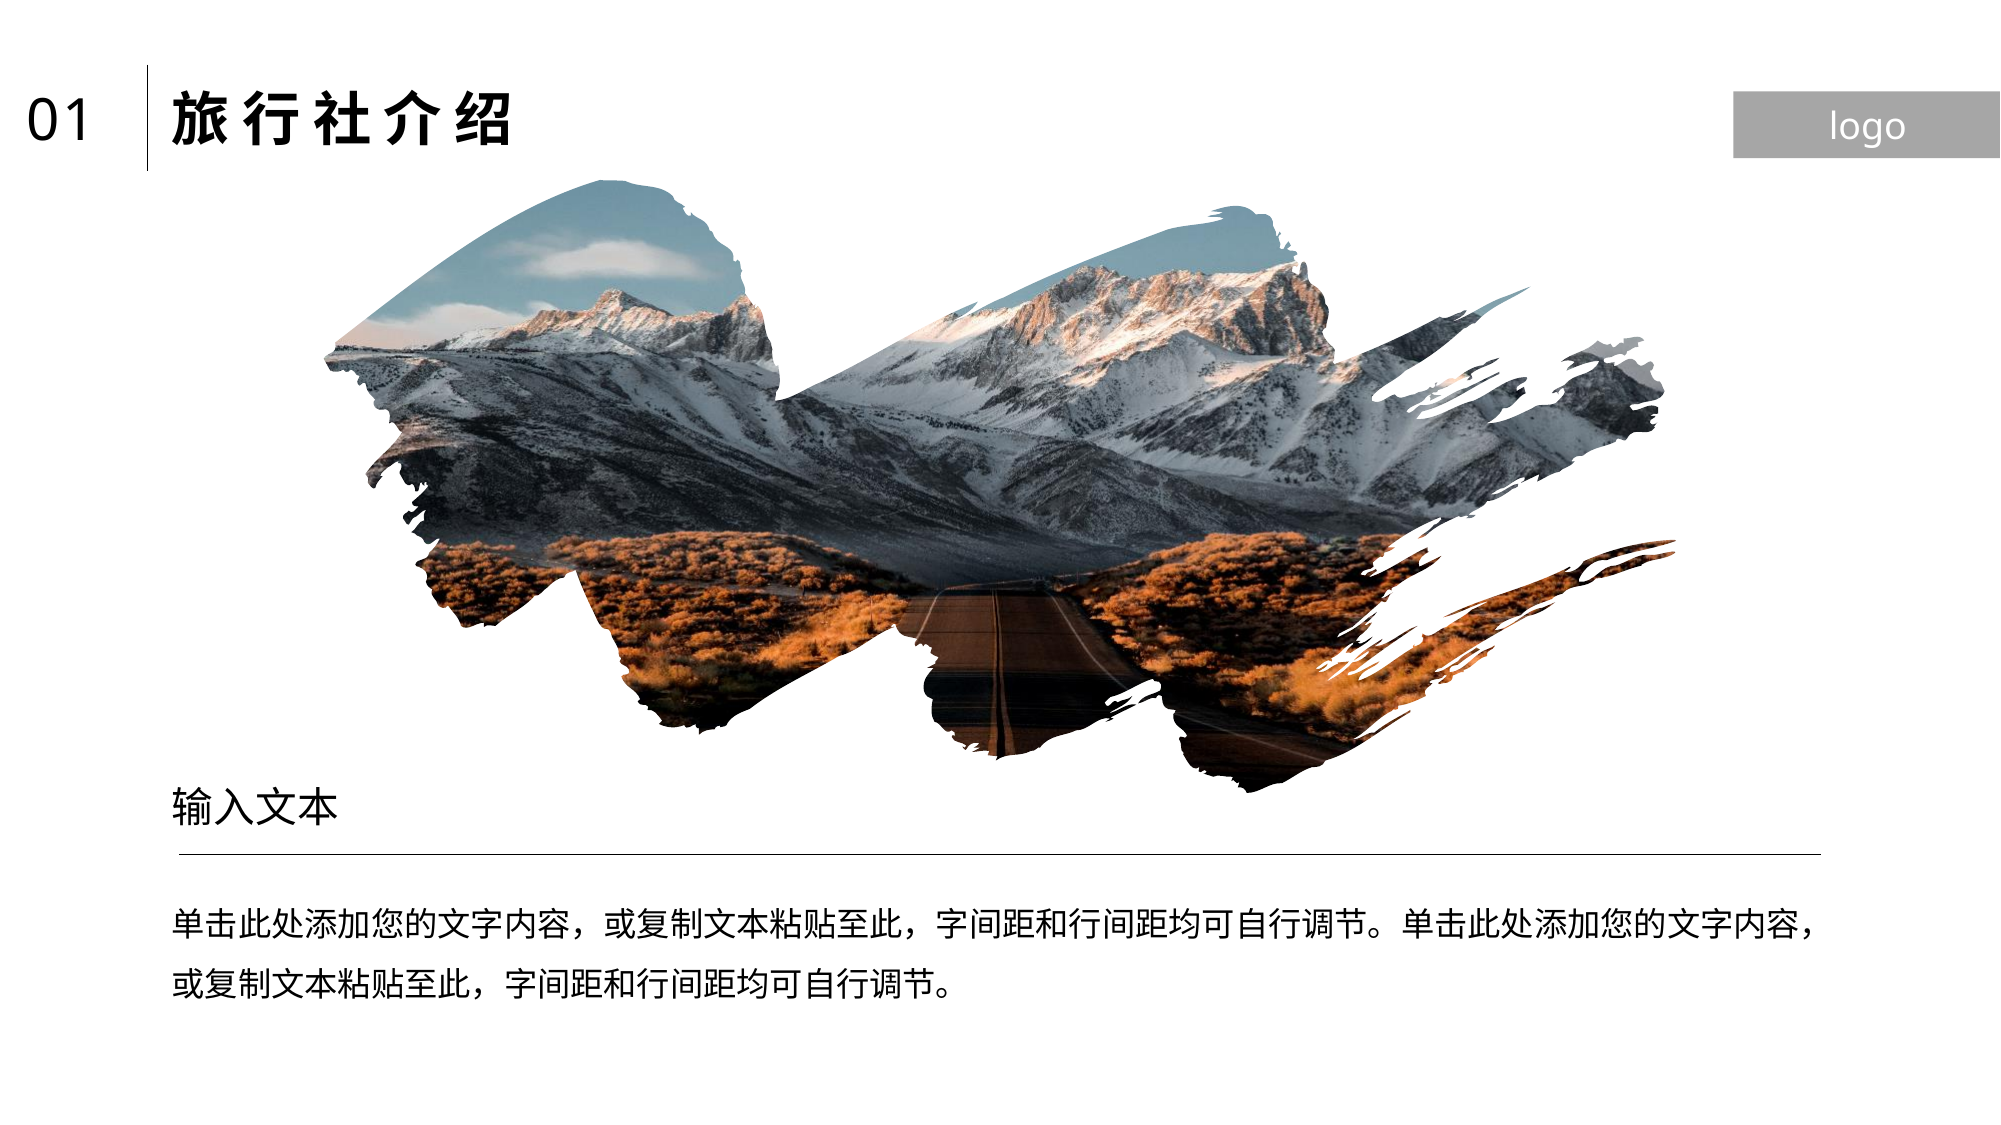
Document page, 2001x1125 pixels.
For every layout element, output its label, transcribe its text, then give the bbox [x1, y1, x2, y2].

text_box logo [1732, 90, 2000, 159]
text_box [11, 64, 1048, 171]
picture [323, 179, 1677, 793]
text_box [157, 748, 1821, 1074]
